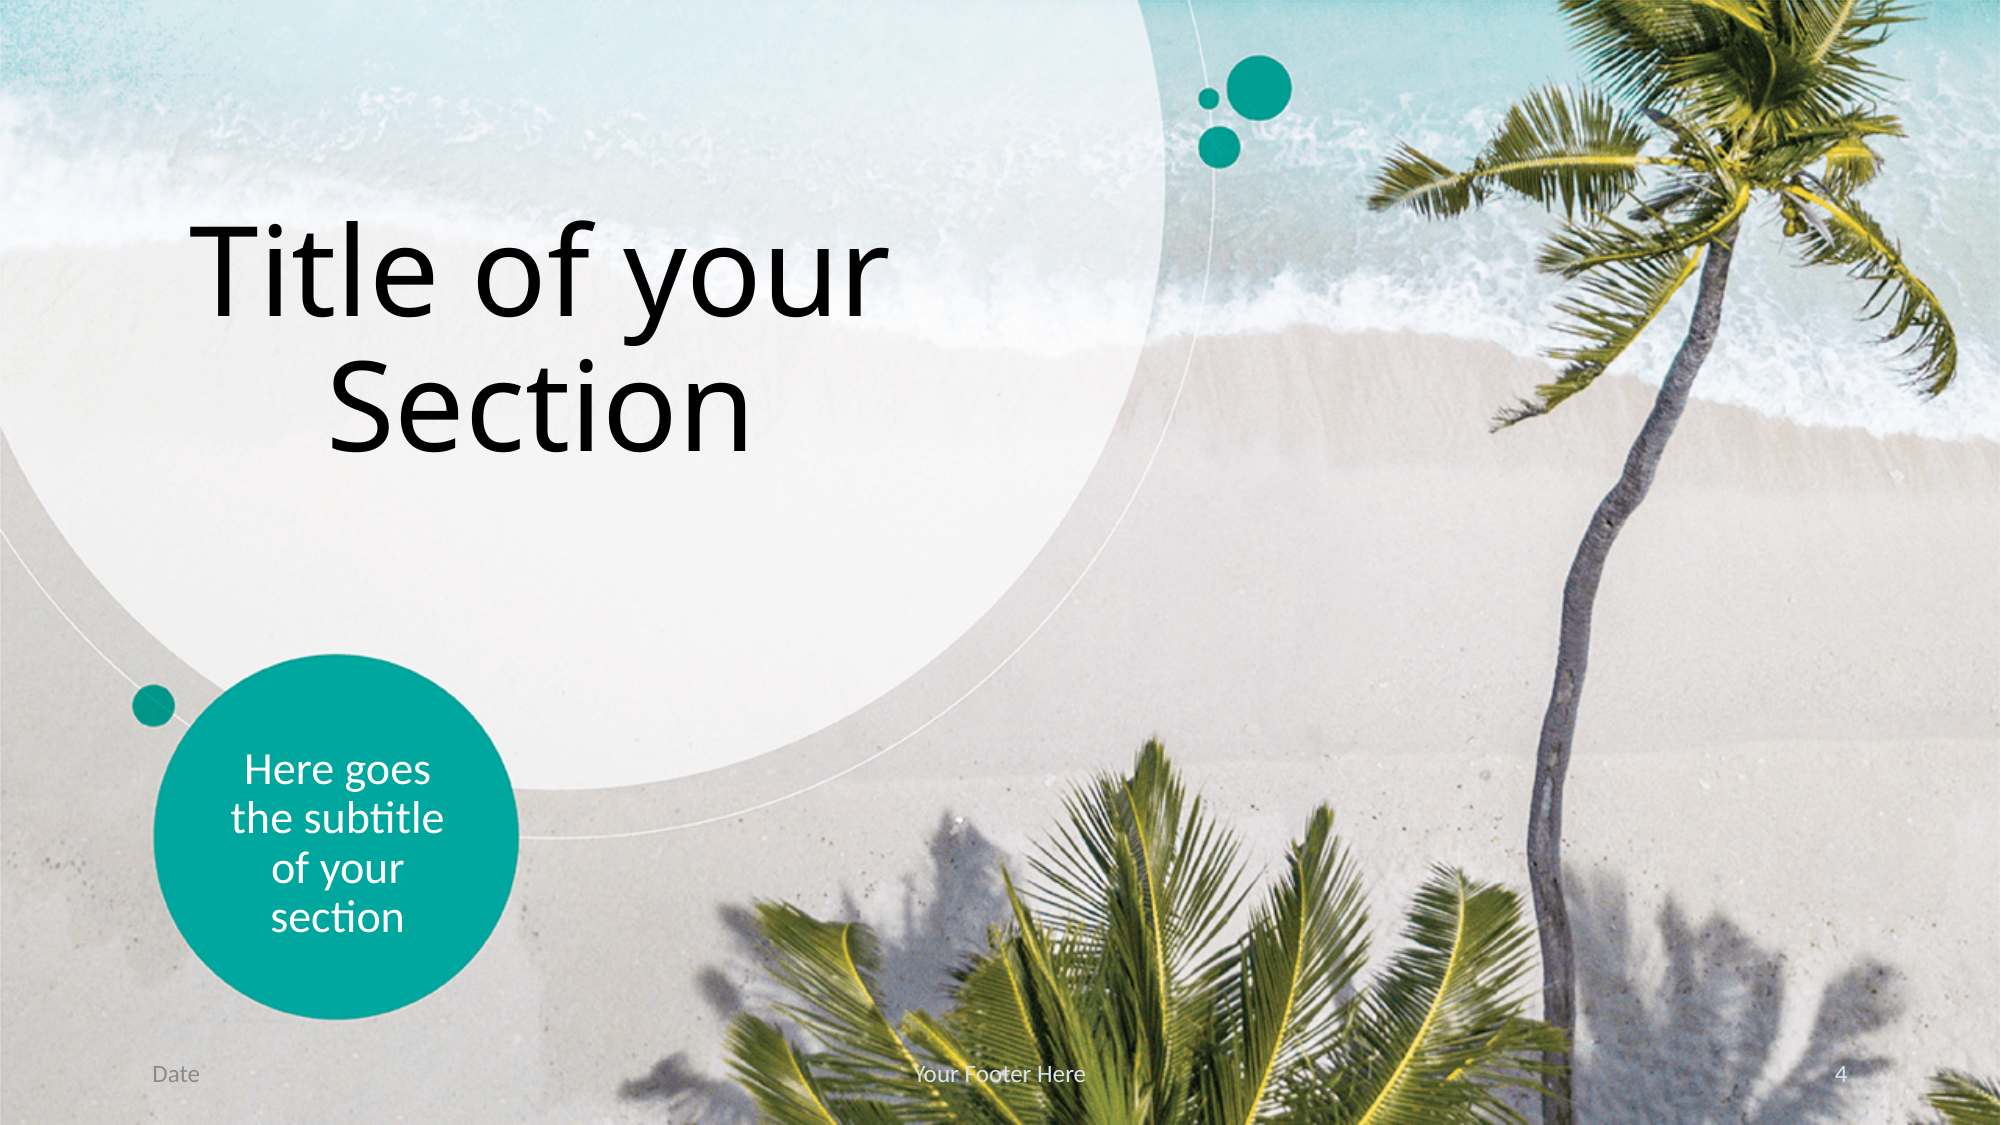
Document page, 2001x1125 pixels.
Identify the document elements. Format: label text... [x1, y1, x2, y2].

list Here goes the subtitle of your section [210, 720, 466, 967]
footer Your Footer Here [662, 1042, 1338, 1103]
slide_number 4 [1412, 1042, 1863, 1103]
title Title of your Section [136, 93, 946, 593]
slide_number Date [137, 1042, 588, 1103]
picture [0, 0, 2000, 1125]
